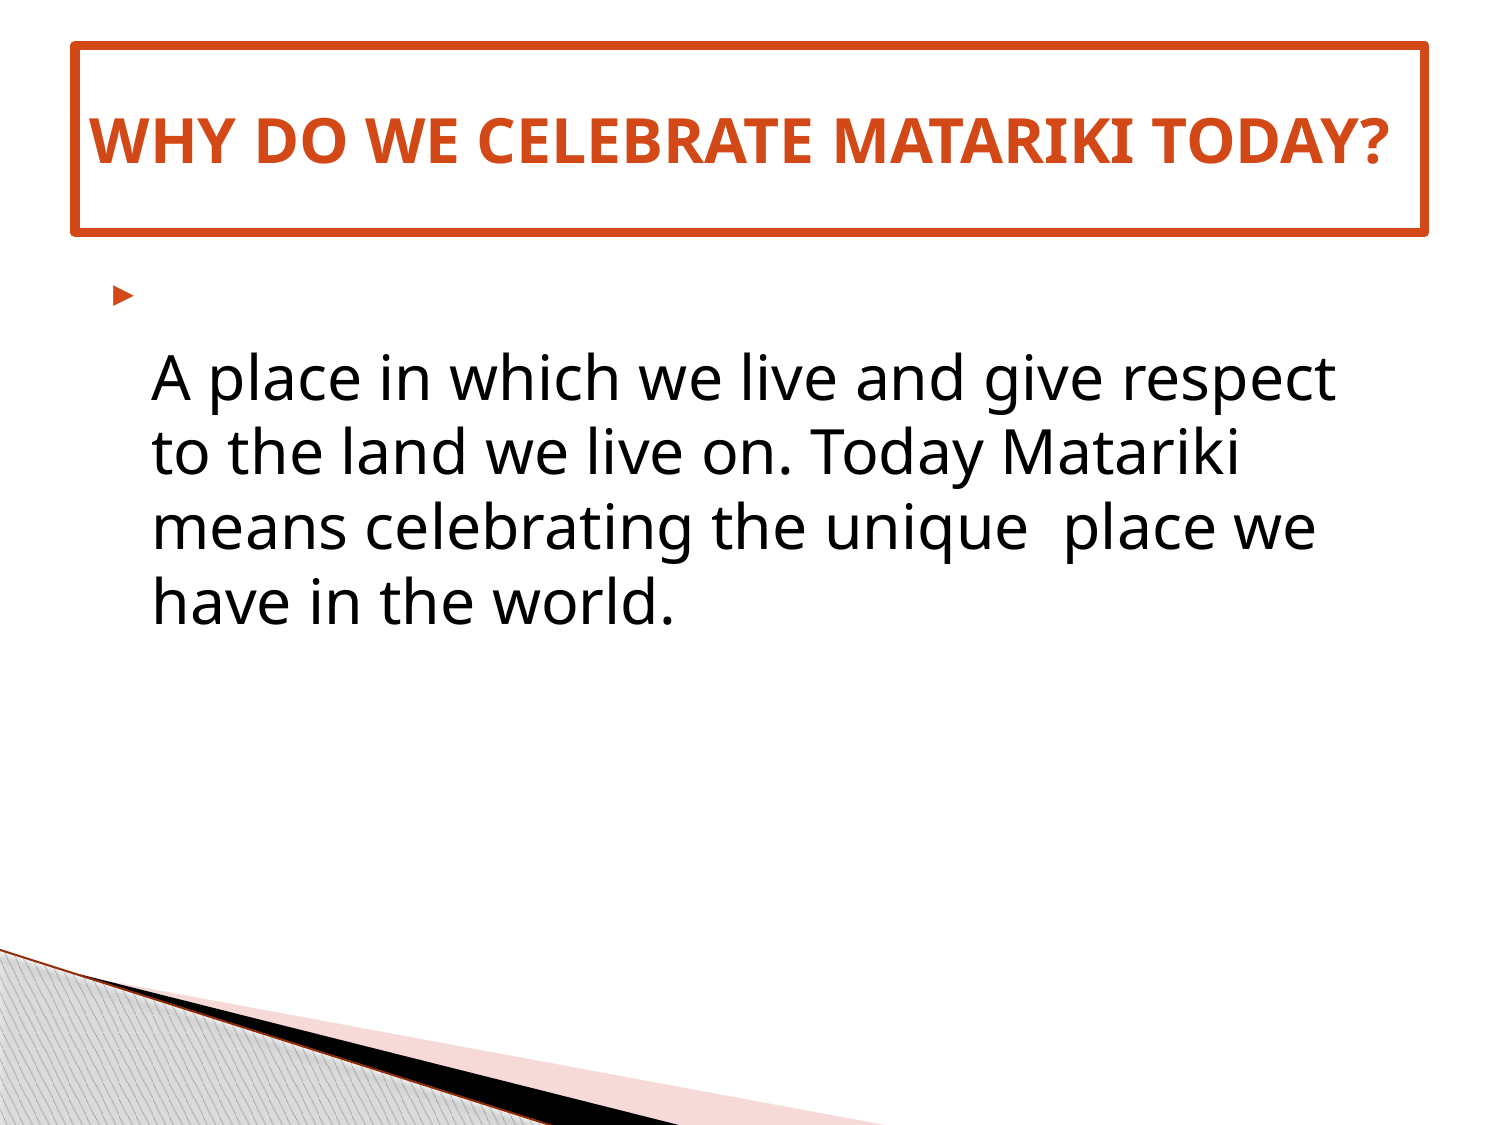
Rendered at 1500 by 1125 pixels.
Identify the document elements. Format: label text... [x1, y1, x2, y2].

title Why do we celebrate Matariki today? [70, 41, 1429, 237]
list A place in which we live and give respect to the land we live on. Today Matariki means celebrating the unique place we have in the world. [76, 255, 1427, 1028]
